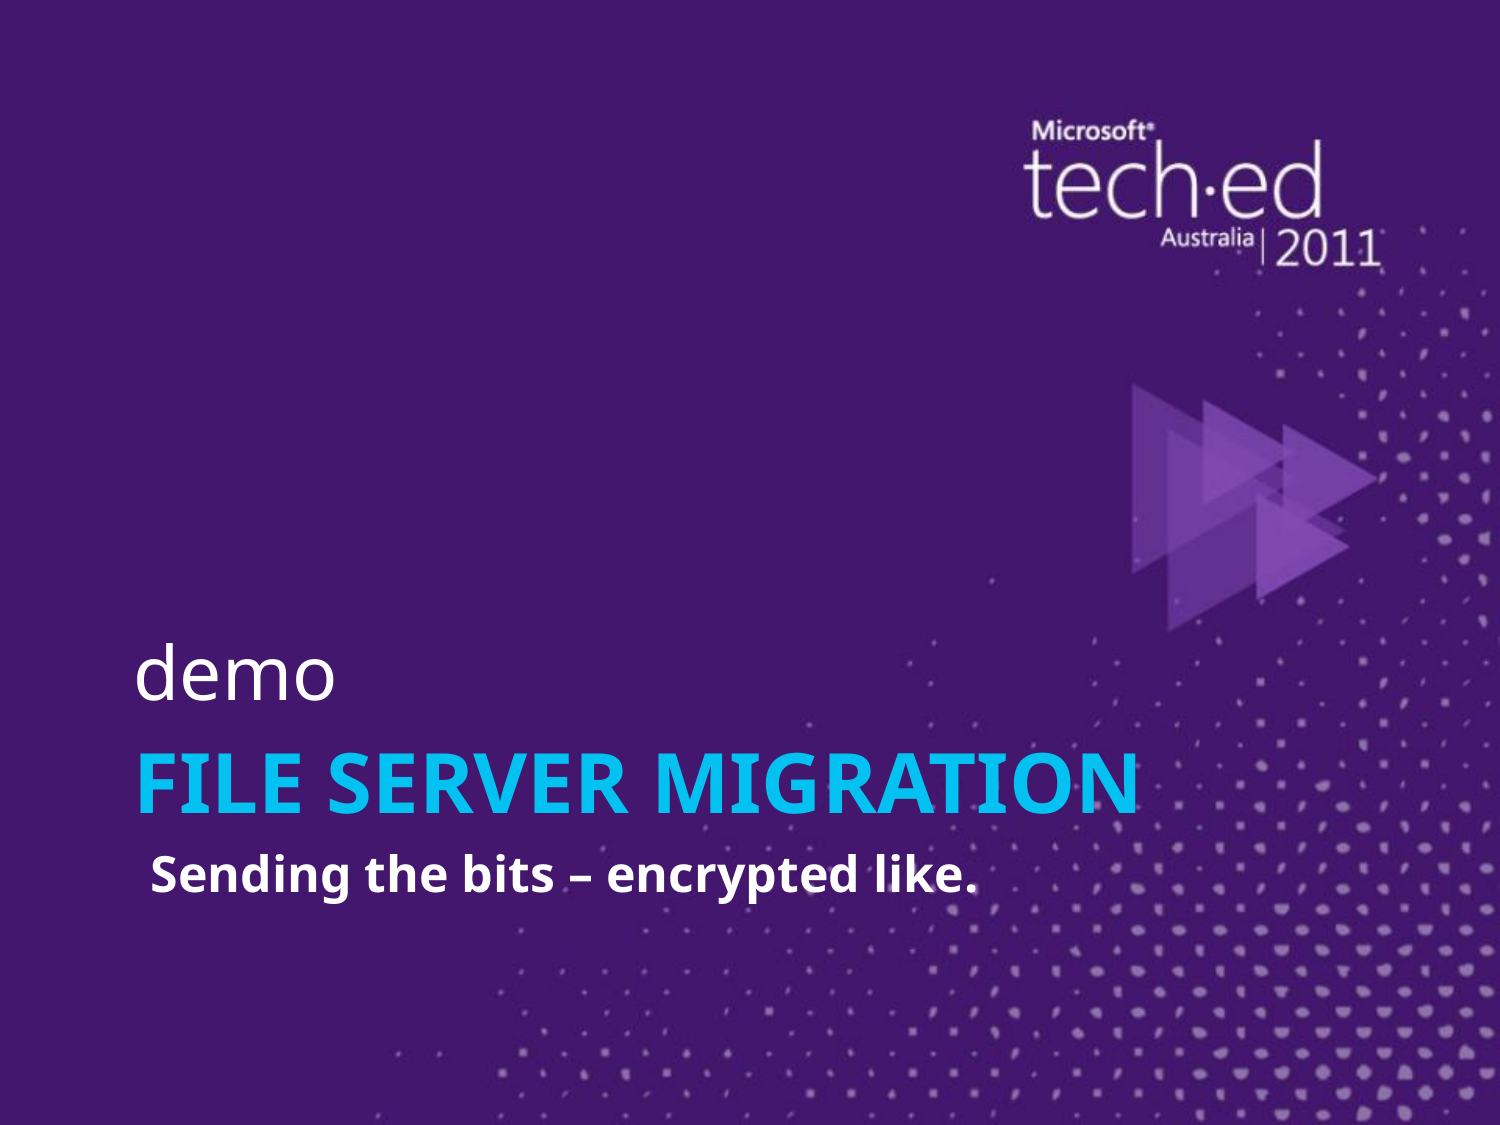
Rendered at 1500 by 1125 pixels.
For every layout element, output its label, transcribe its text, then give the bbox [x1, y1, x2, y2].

title File Server Migration [118, 723, 1394, 947]
subtitle Sending the bits – encrypted like. [135, 834, 1045, 910]
picture [0, 0, 1500, 1125]
list demo [118, 476, 1394, 723]
